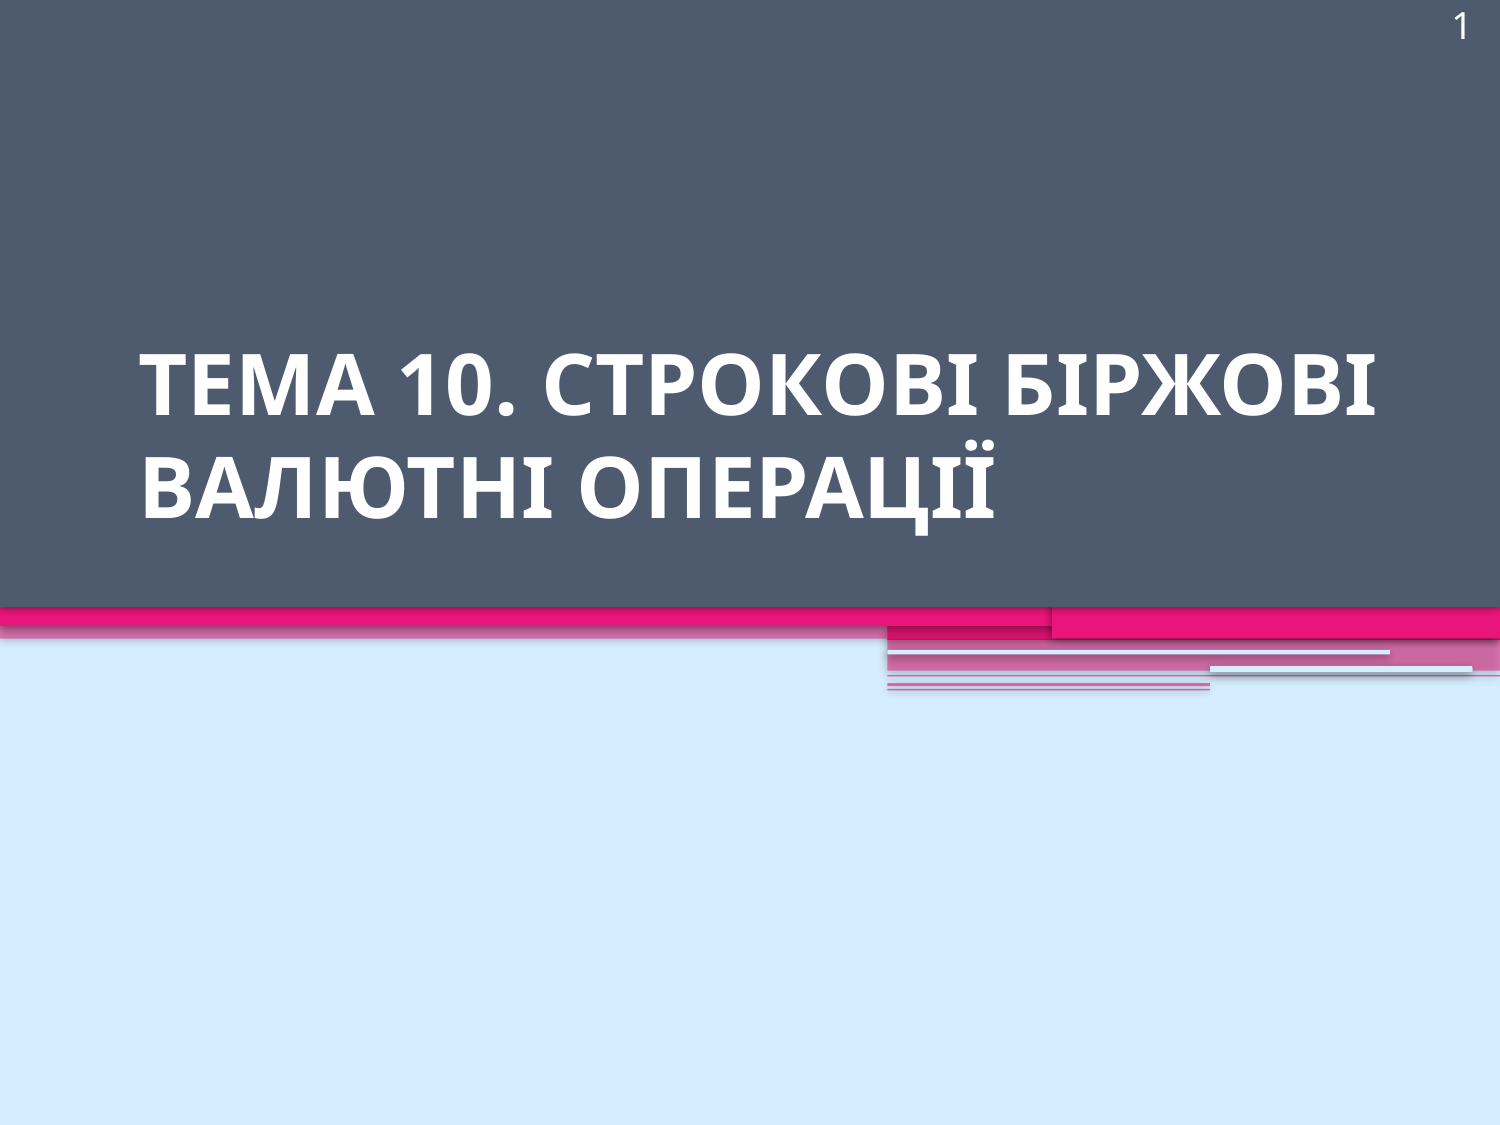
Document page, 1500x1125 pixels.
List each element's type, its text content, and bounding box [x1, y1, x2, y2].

slide_number 1 [1364, 0, 1488, 61]
title ТЕМА 10. СТРОКОВІ БІРЖОВІ ВАЛЮТНІ ОПЕРАЦІЇ [123, 255, 1399, 748]
